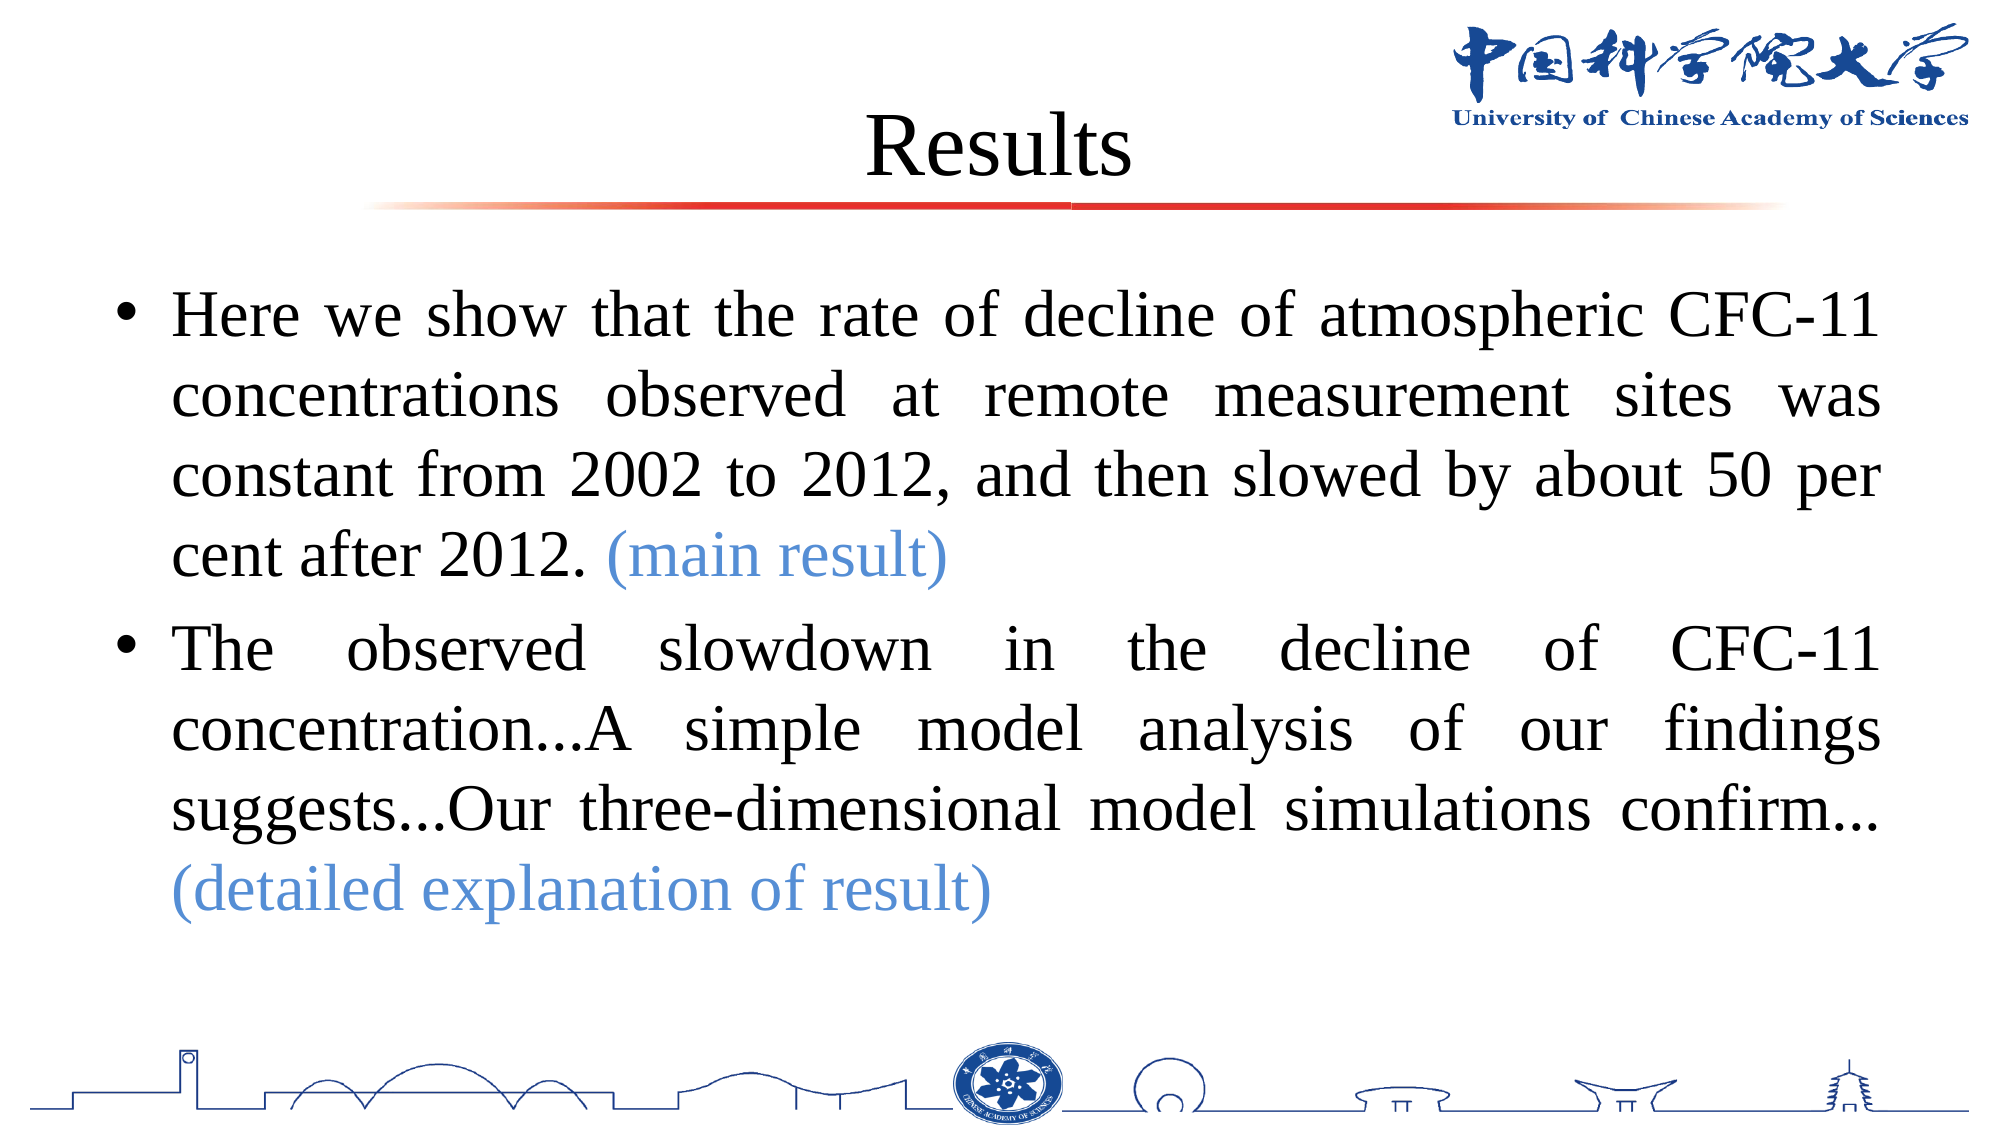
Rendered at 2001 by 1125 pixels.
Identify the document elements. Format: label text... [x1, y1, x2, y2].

list Here we show that the rate of decline of atmospheric CFC-11 concentrations observed at remote measurement sites was constant from 2002 to 2012, and then slowed by about 50 per cent after 2012. (main result) The observed slowdown in the decline of CFC-11 concentration...A simple model analysis of our findings suggests...Our three-dimensional model simulations confirm...(detailed explanation of result) [99, 262, 1900, 1005]
picture [30, 1039, 1969, 1125]
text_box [334, 202, 1816, 210]
title Results [99, 45, 1900, 233]
picture [1437, 23, 1969, 129]
